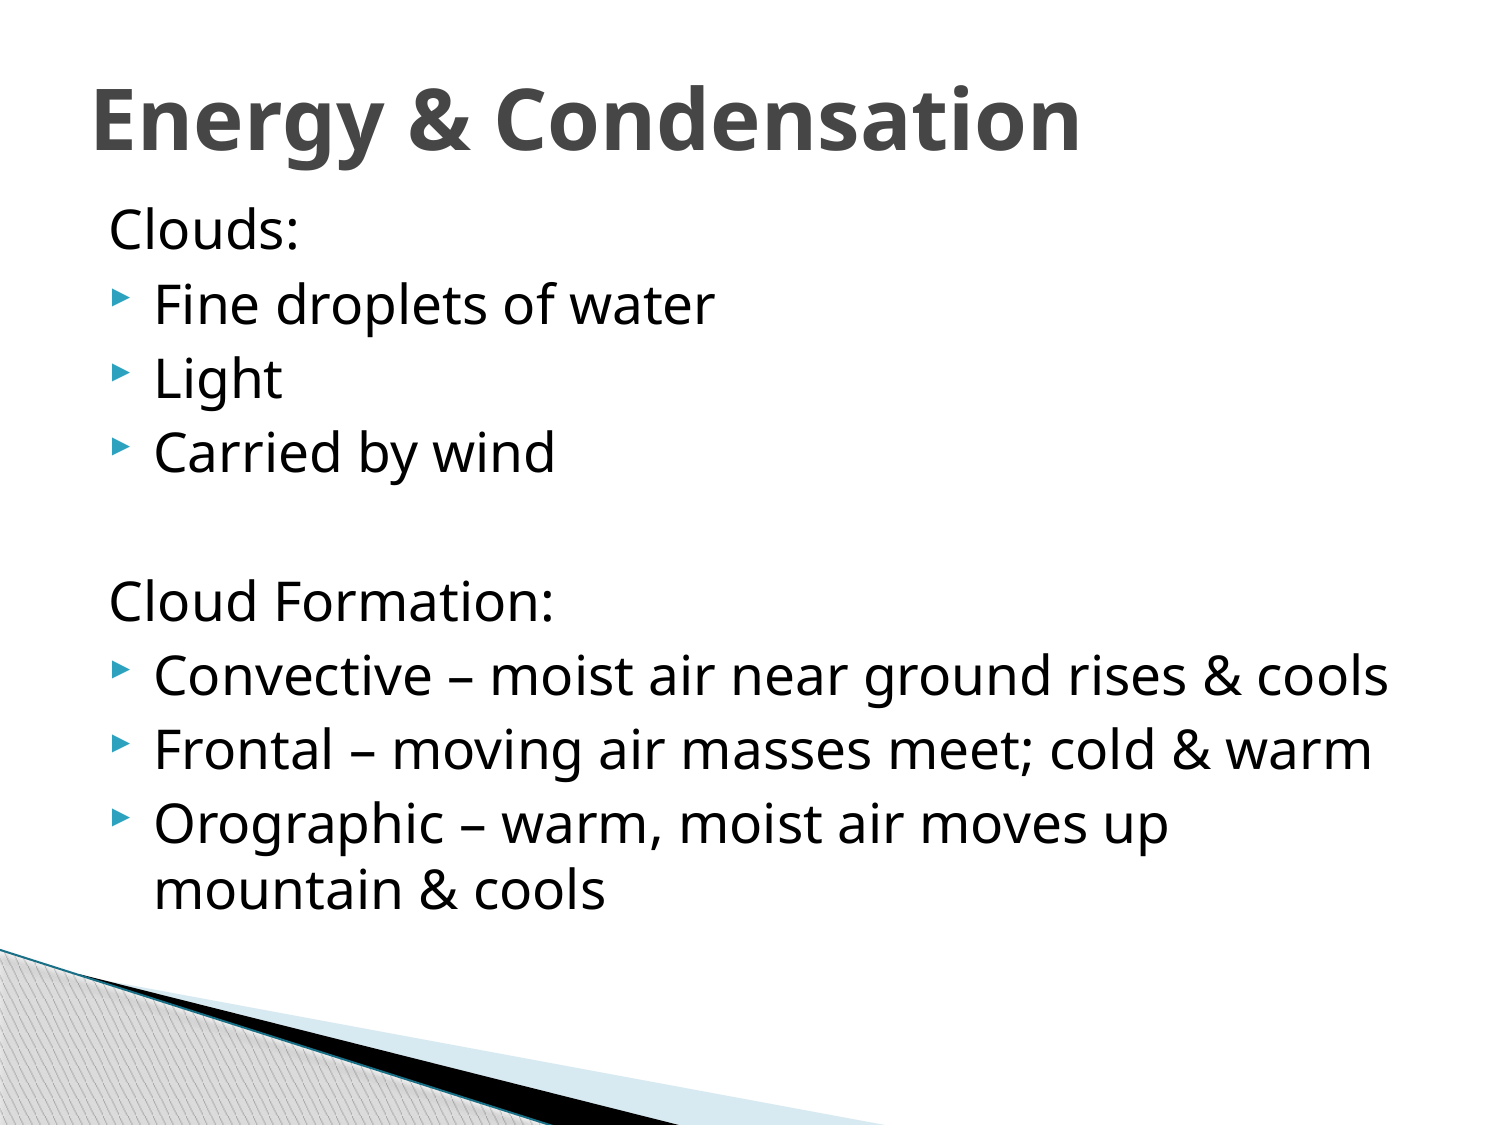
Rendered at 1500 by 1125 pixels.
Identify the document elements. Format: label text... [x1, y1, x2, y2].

title Energy & Condensation [75, 45, 1425, 188]
list Clouds: Fine droplets of water Light Carried by wind Cloud Formation: Convective – moist air near ground rises & cools Frontal – moving air masses meet; cold & warm Orographic – warm, moist air moves up mountain & cools [75, 188, 1425, 986]
